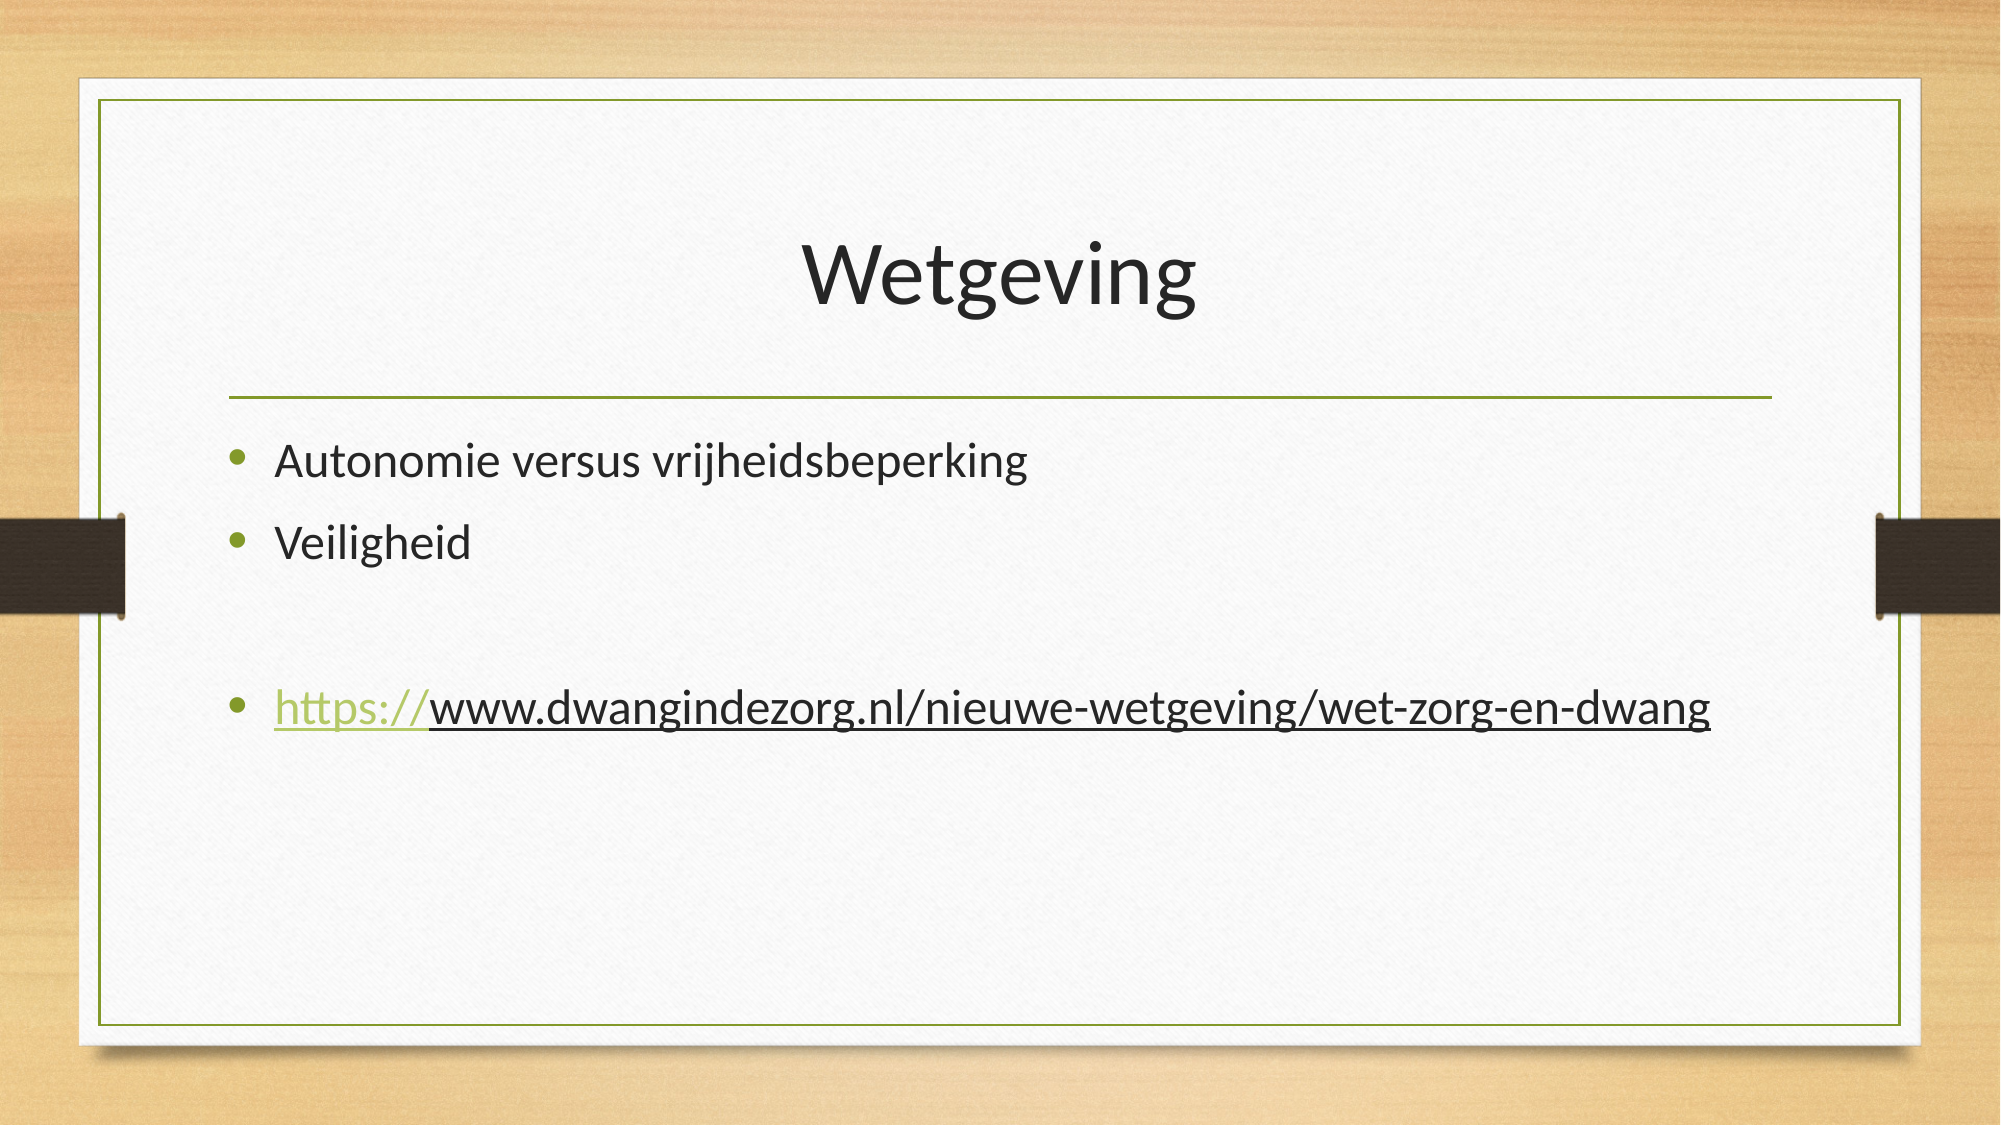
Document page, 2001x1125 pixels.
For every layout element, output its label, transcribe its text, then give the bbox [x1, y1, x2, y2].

picture [0, 0, 2001, 1125]
title Wetgeving [212, 161, 1788, 375]
list Autonomie versus vrijheidsbeperking Veiligheid https://www.dwangindezorg.nl/nieuwe-wetgeving/wet-zorg-en-dwang [212, 419, 1788, 964]
